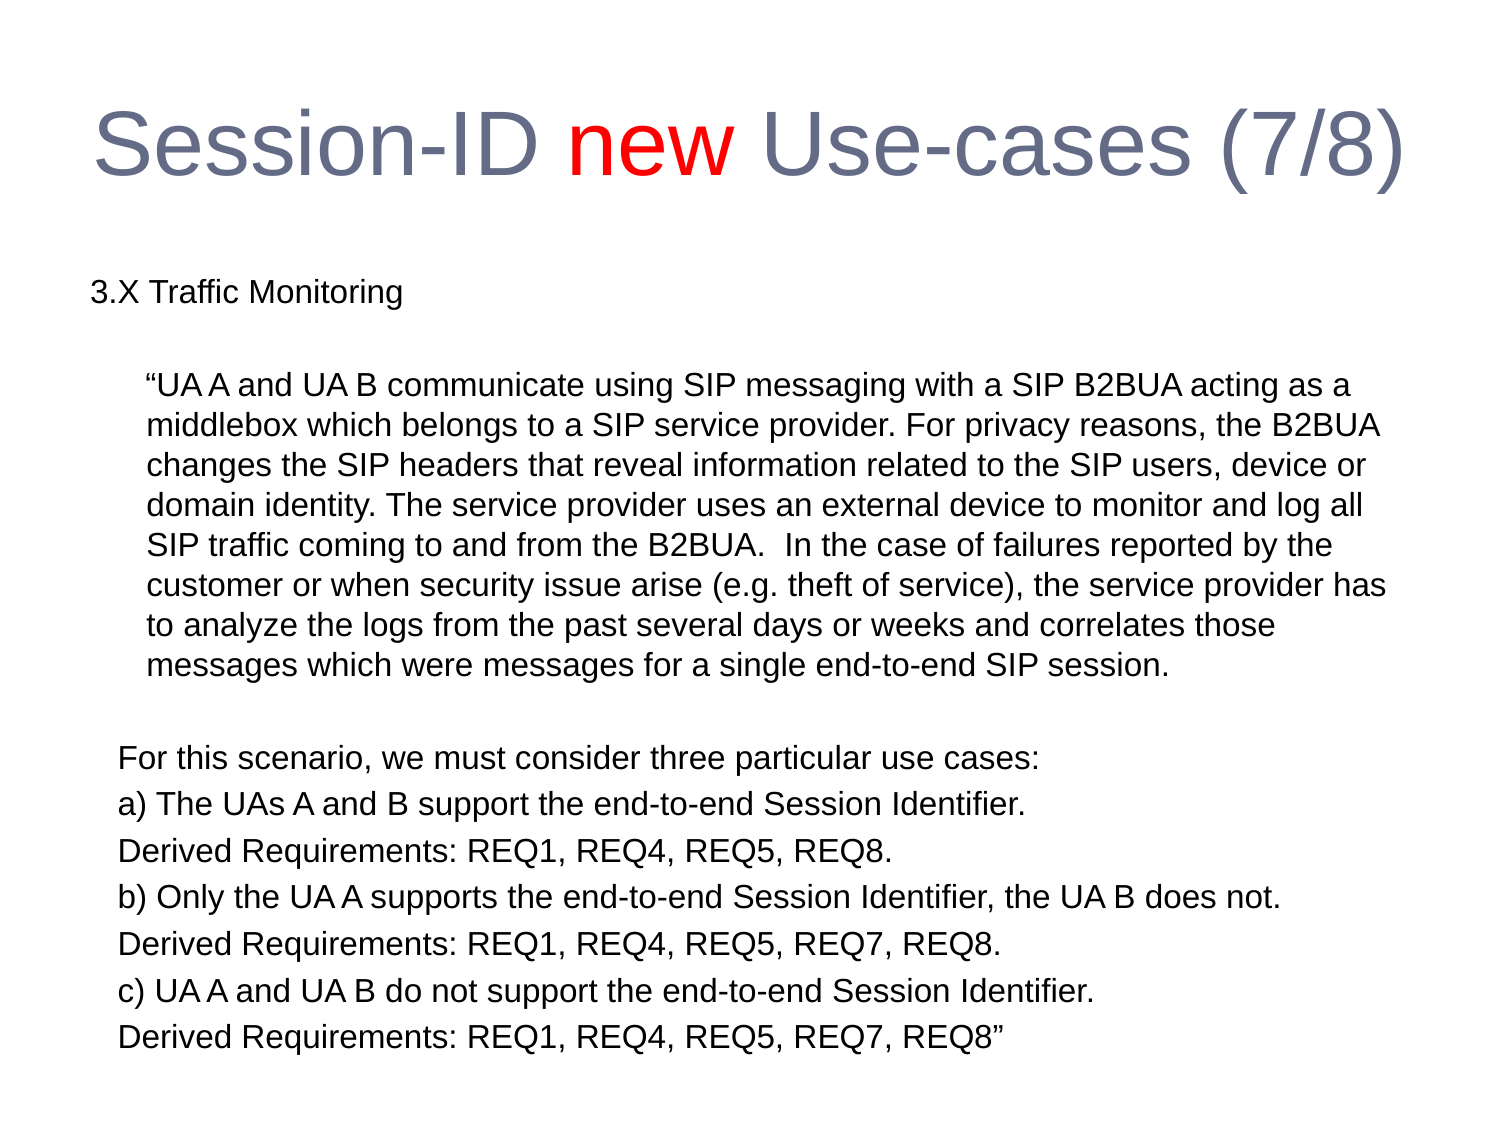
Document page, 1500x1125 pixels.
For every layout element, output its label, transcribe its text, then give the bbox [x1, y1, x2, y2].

title Session-ID new Use-cases (7/8) [74, 44, 1426, 233]
list 3.X Traffic Monitoring “UA A and UA B communicate using SIP messaging with a SIP B2BUA acting as a middlebox which belongs to a SIP service provider. For privacy reasons, the B2BUA changes the SIP headers that reveal information related to the SIP users, device or domain identity. The service provider uses an external device to monitor and log all SIP traffic coming to and from the B2BUA. In the case of failures reported by the customer or when security issue arise (e.g. theft of service), the service provider has to analyze the logs from the past several days or weeks and correlates those messages which were messages for a single end-to-end SIP session. For this scenario, we must consider three particular use cases: a) The UAs A and B support the end-to-end Session Identifier. Derived Requirements: REQ1, REQ4, REQ5, REQ8. b) Only the UA A supports the end-to-end Session Identifier, the UA B does not. Derived Requirements: REQ1, REQ4, REQ5, REQ7, REQ8. c) UA A and UA B do not support the end-to-end Session Identifier. Derived Requirements: REQ1, REQ4, REQ5, REQ7, REQ8” [74, 262, 1426, 1006]
